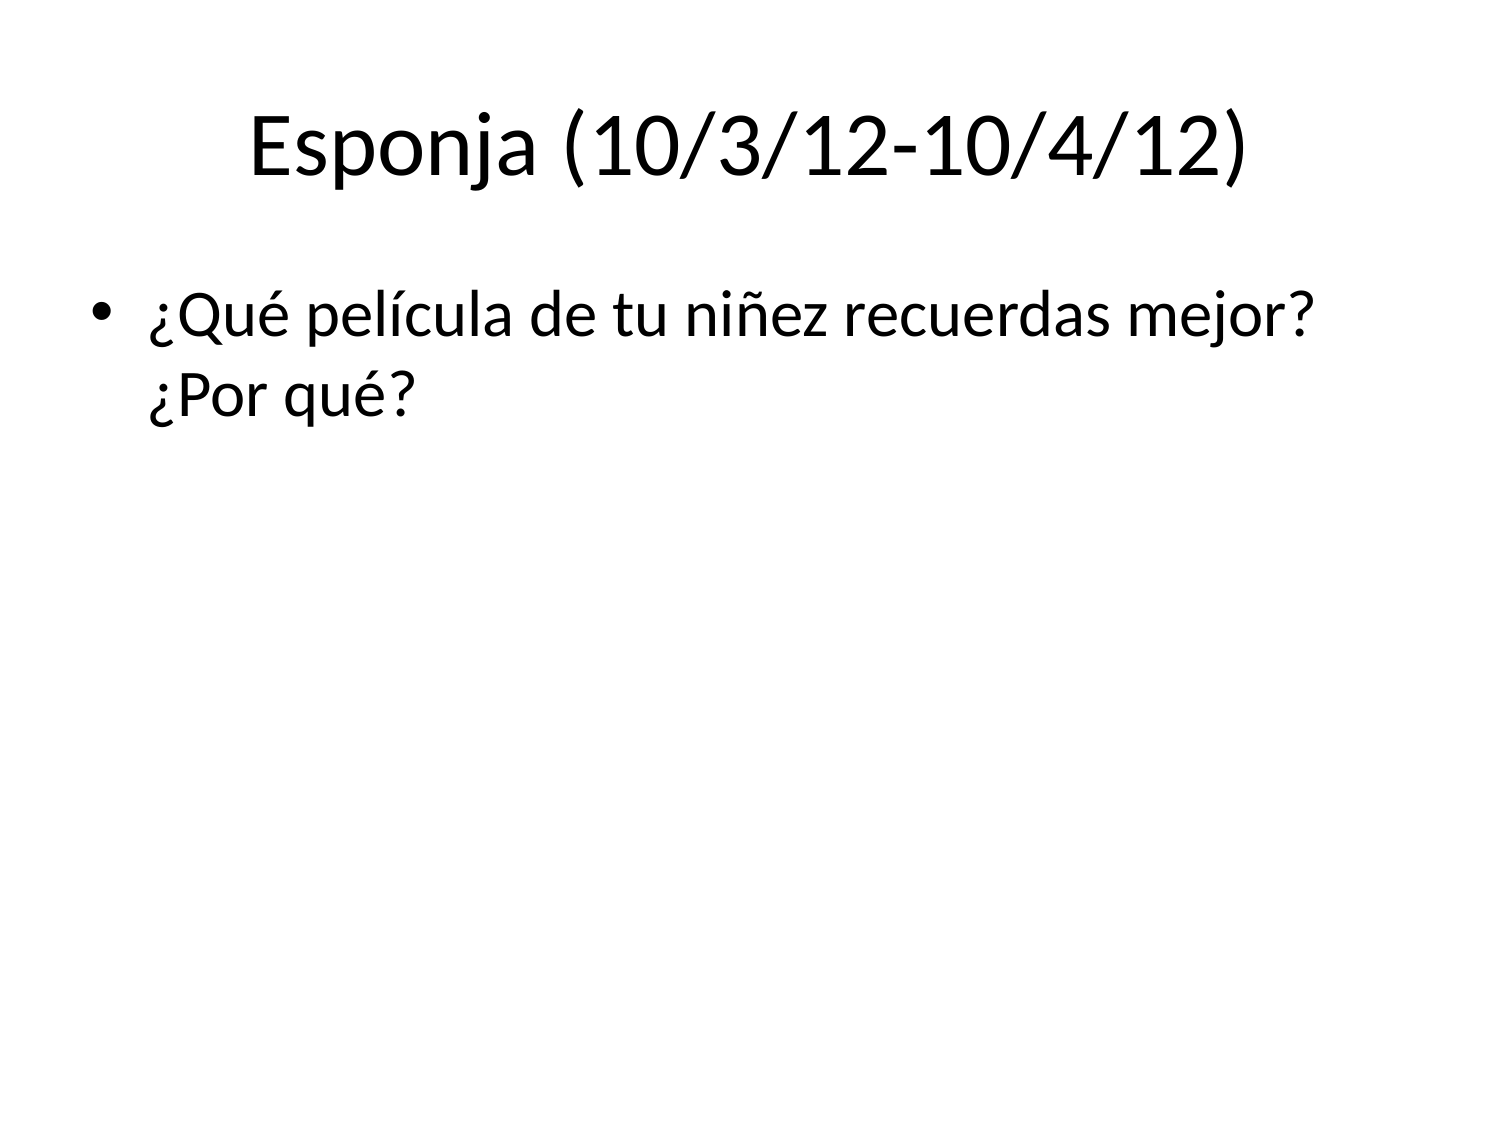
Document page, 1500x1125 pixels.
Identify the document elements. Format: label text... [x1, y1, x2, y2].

title Esponja (10/3/12-10/4/12) [75, 45, 1425, 233]
list ¿Qué película de tu niñez recuerdas mejor? ¿Por qué? [75, 262, 1425, 1005]
